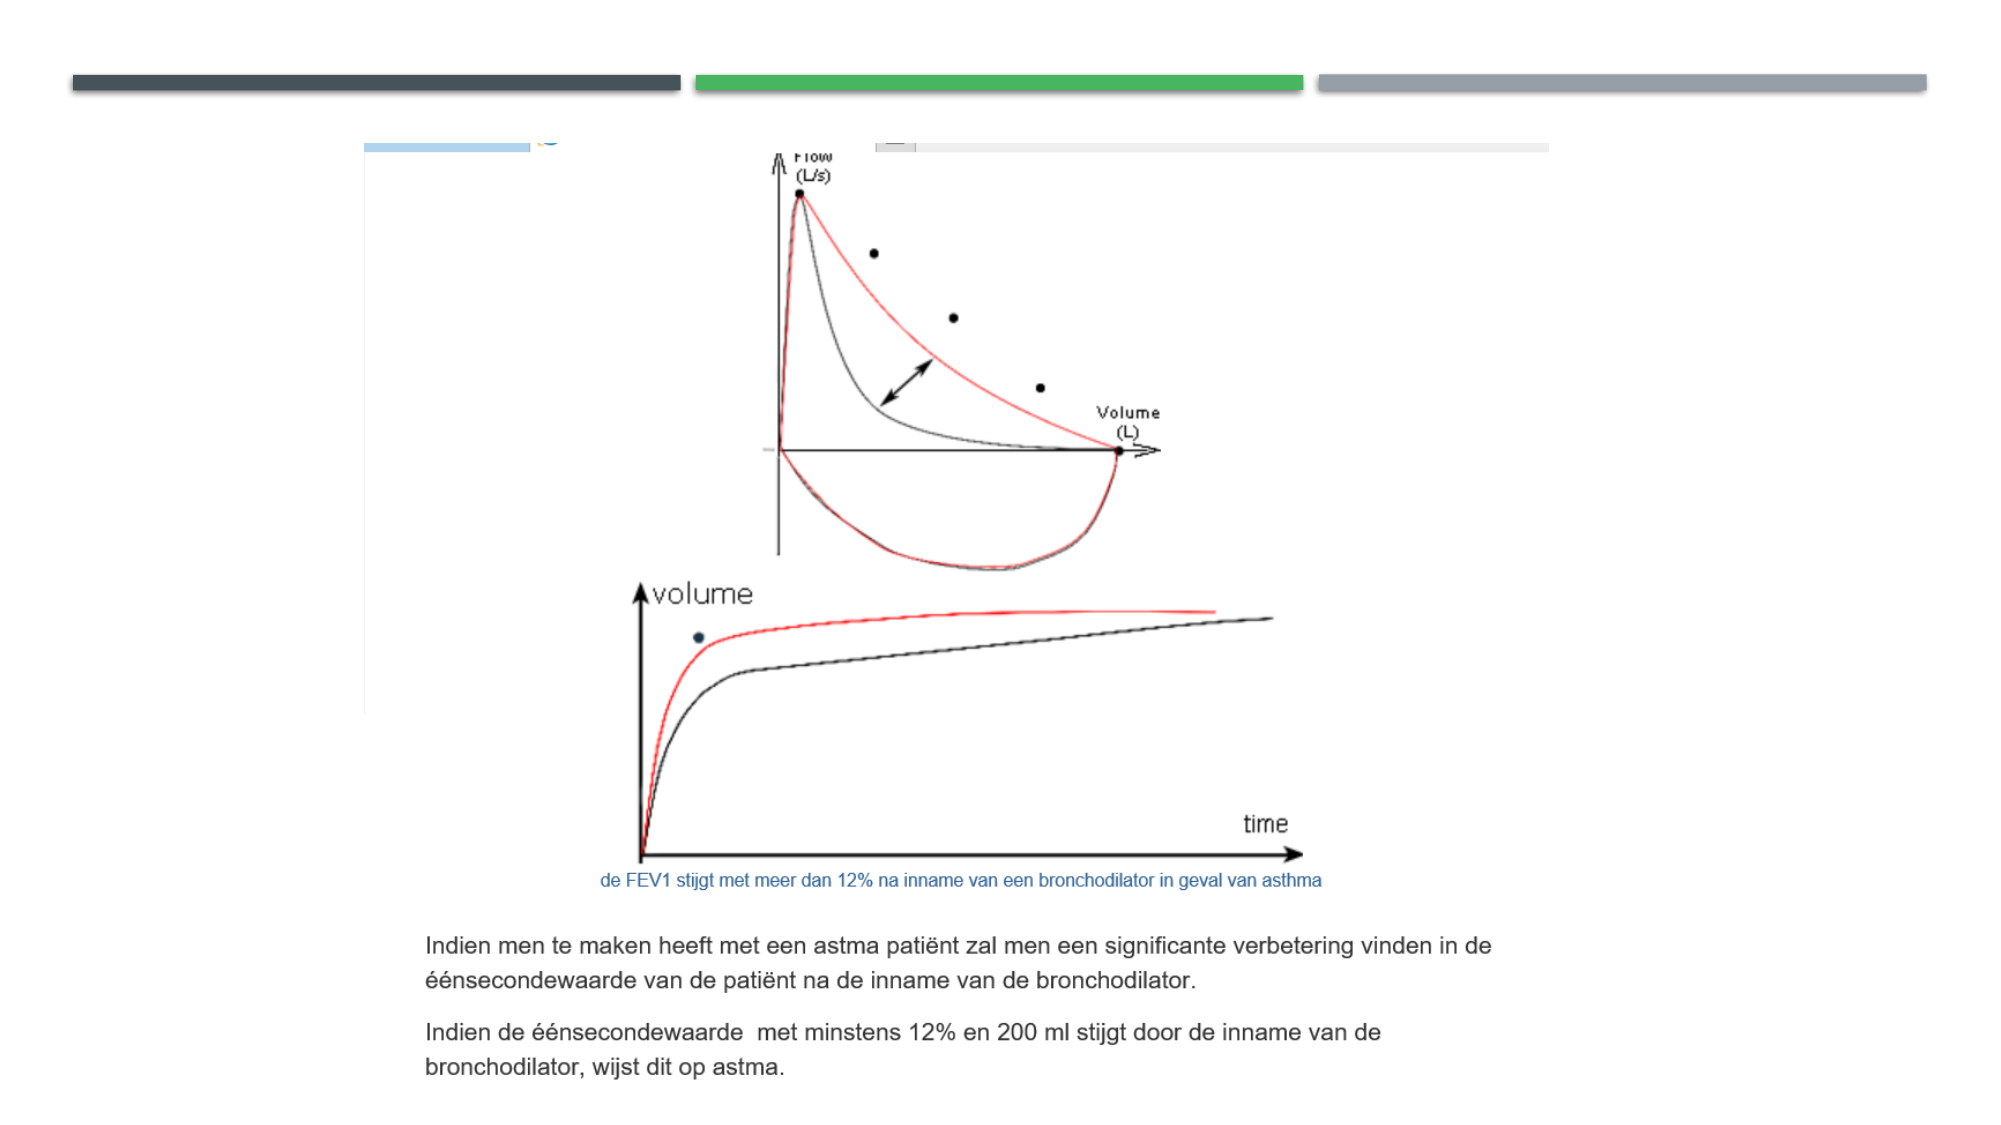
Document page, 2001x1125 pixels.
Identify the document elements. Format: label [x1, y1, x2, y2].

picture [363, 143, 1550, 1091]
